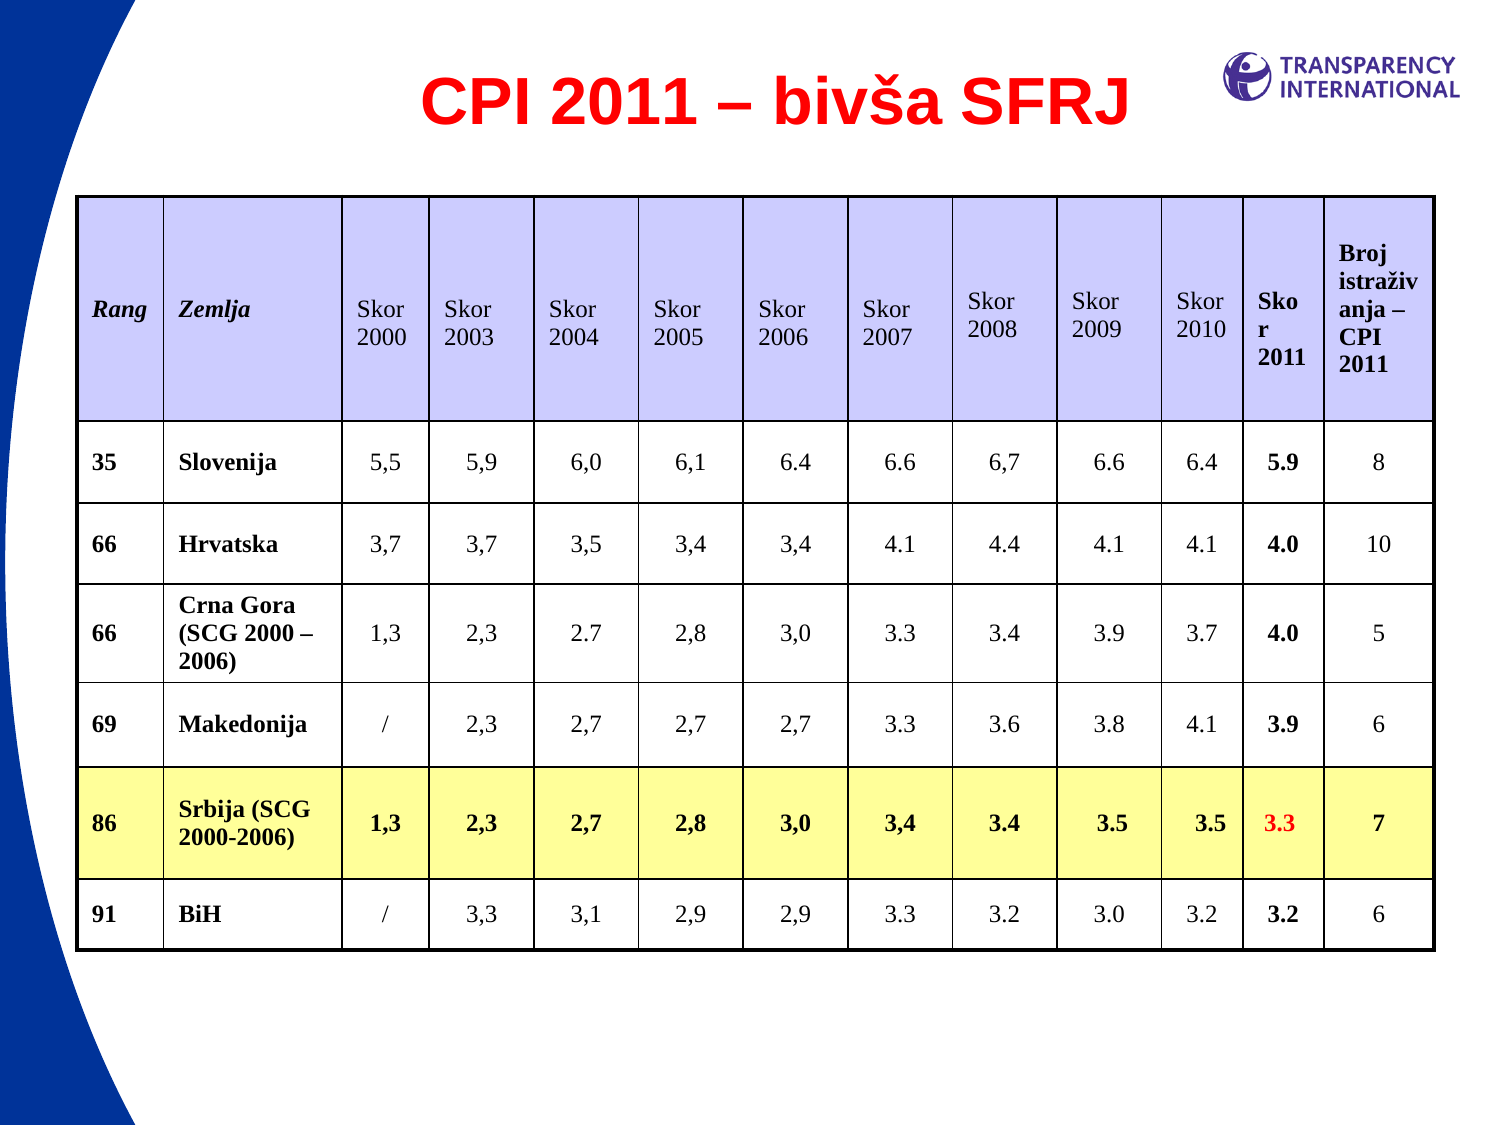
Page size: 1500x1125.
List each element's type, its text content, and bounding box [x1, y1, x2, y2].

table_cell 3.4 [953, 768, 1056, 878]
table_cell 3.2 [1244, 880, 1323, 948]
table_cell 8 [1325, 422, 1432, 502]
table_cell 3.3 [849, 585, 952, 682]
table_cell 66 [79, 585, 163, 682]
table_header Skor 2011 [1244, 198, 1323, 420]
table_cell 3.0 [1058, 880, 1161, 948]
table_cell 10 [1325, 504, 1432, 583]
table_cell 5,5 [343, 422, 428, 502]
table_cell 3.3 [1244, 768, 1323, 878]
table_cell 6.4 [744, 422, 847, 502]
table_cell Makedonija [164, 683, 341, 766]
table_cell / [343, 880, 428, 948]
table_cell 4.1 [1058, 504, 1161, 583]
table_cell 3.3 [849, 880, 952, 948]
table_cell 2,8 [639, 585, 742, 682]
table_cell 3,1 [535, 880, 638, 948]
table_cell 5.9 [1244, 422, 1323, 502]
table_cell 5 [1325, 585, 1432, 682]
table_cell 6,7 [953, 422, 1056, 502]
table_cell 86 [79, 768, 163, 878]
table_cell 1,3 [343, 768, 428, 878]
table_header Rang [79, 198, 163, 420]
table_header Skor 2009 [1058, 198, 1161, 420]
table_cell 6 [1325, 683, 1432, 766]
table_cell 6.6 [1058, 422, 1161, 502]
table_cell 6,0 [535, 422, 638, 502]
table_header Skor 2003 [430, 198, 533, 420]
table_cell 7 [1325, 768, 1432, 878]
table_header Skor 2010 [1162, 198, 1242, 420]
table_cell 4.0 [1244, 585, 1323, 682]
table_header Zemlja [164, 198, 341, 420]
text_box CPI 2011 – bivša SFRJ [99, 42, 1453, 161]
table_cell 3,4 [849, 768, 952, 878]
table_cell Hrvatska [164, 504, 341, 583]
table_cell 4.1 [849, 504, 952, 583]
table_cell 3.3 [849, 683, 952, 766]
table_cell 6 [1325, 880, 1432, 948]
table_cell 3,4 [744, 504, 847, 583]
table_header Skor 2004 [535, 198, 638, 420]
table_cell 2,8 [639, 768, 742, 878]
table_header Broj istraživanja – CPI 2011 [1325, 198, 1432, 420]
table_cell 3,0 [744, 768, 847, 878]
table_cell 2,3 [430, 768, 533, 878]
table_cell 2.7 [535, 585, 638, 682]
table_cell 6.4 [1162, 422, 1242, 502]
table_cell 69 [79, 683, 163, 766]
table_cell 3.4 [953, 585, 1056, 682]
table_cell 6,1 [639, 422, 742, 502]
table_cell 2,7 [535, 683, 638, 766]
table_cell 2,7 [639, 683, 742, 766]
table_cell 3.5 [1162, 768, 1242, 878]
table_cell 3,4 [639, 504, 742, 583]
table_cell 66 [79, 504, 163, 583]
table_cell 6.6 [849, 422, 952, 502]
table_cell 3,7 [430, 504, 533, 583]
table_cell 2,3 [430, 683, 533, 766]
table_cell 4.0 [1244, 504, 1323, 583]
table_cell 3.5 [1058, 768, 1161, 878]
table_header Skor 2000 [343, 198, 428, 420]
table_header Skor 2007 [849, 198, 952, 420]
table_cell 2,7 [744, 683, 847, 766]
table_cell Slovenija [164, 422, 341, 502]
table_cell 5,9 [430, 422, 533, 502]
table_cell 3.7 [1162, 585, 1242, 682]
table_cell 3.2 [953, 880, 1056, 948]
table_cell 3.8 [1058, 683, 1161, 766]
table_cell 3,3 [430, 880, 533, 948]
table_cell Crna Gora (SCG 2000 – 2006) [164, 585, 341, 682]
table_cell 3.9 [1244, 683, 1323, 766]
table_cell 2,9 [639, 880, 742, 948]
table_cell 3,5 [535, 504, 638, 583]
table_cell 2,3 [430, 585, 533, 682]
table_cell / [343, 683, 428, 766]
table_cell 3,7 [343, 504, 428, 583]
table_cell 3.2 [1162, 880, 1242, 948]
table_cell 4.4 [953, 504, 1056, 583]
table_cell 2,9 [744, 880, 847, 948]
table_cell 2,7 [535, 768, 638, 878]
table_cell 1,3 [343, 585, 428, 682]
table_header Skor 2008 [953, 198, 1056, 420]
table_header Skor 2005 [639, 198, 742, 420]
table_cell 3.9 [1058, 585, 1161, 682]
table_cell 4.1 [1162, 504, 1242, 583]
table_cell 35 [79, 422, 163, 502]
table_cell Srbija (SCG 2000-2006) [164, 768, 341, 878]
table_cell 3.6 [953, 683, 1056, 766]
table_cell 3,0 [744, 585, 847, 682]
table_header Skor 2006 [744, 198, 847, 420]
table_cell 4.1 [1162, 683, 1242, 766]
picture [1453, 42, 1464, 103]
table_cell BiH [164, 880, 341, 948]
table_cell 91 [79, 880, 163, 948]
